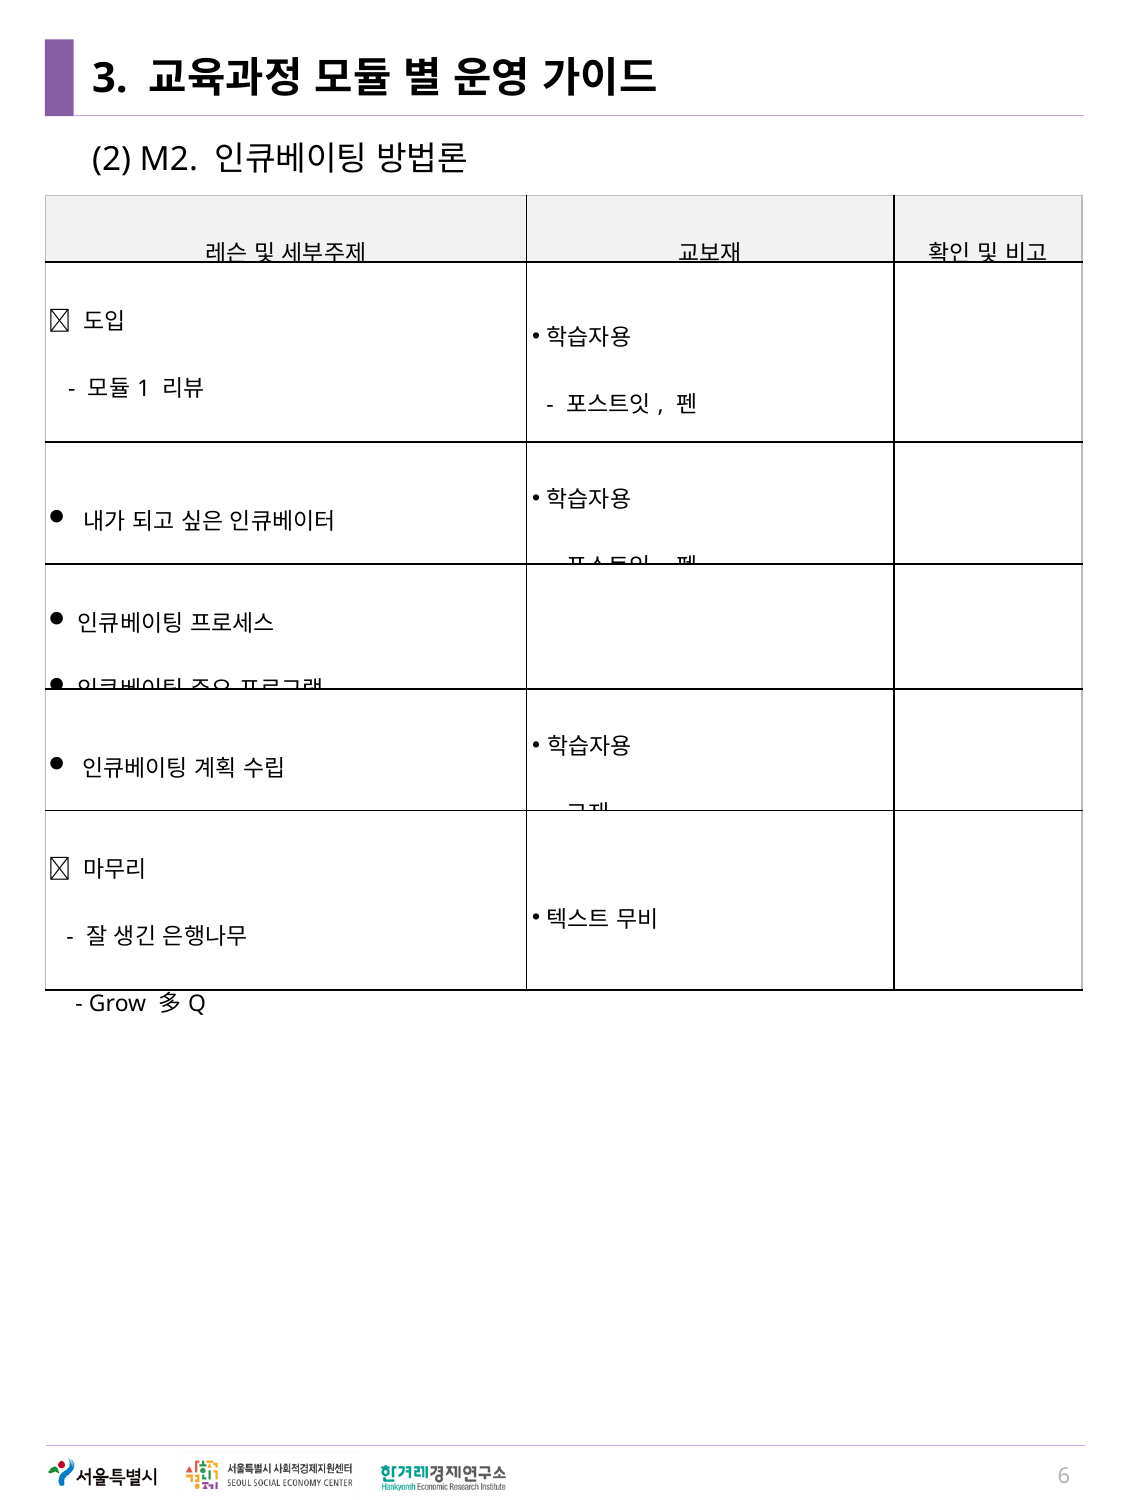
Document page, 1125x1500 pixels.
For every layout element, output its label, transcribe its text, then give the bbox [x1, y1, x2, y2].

table_cell [895, 811, 1081, 989]
table_cell 내가 되고 싶은 인큐베이터 [46, 443, 526, 563]
picture [381, 1465, 506, 1491]
table_header 레슨 및 세부주제 [46, 196, 526, 261]
table_cell 학습자용 - 교재 [527, 690, 893, 810]
picture [178, 1451, 360, 1499]
table_cell 학습자용 - 포스트잇, 펜 [527, 443, 893, 563]
table_cell 인큐베이팅 계획 수립 [46, 690, 526, 810]
table_header 확인 및 비고 [895, 196, 1081, 261]
picture [48, 1457, 157, 1486]
title 3. 교육과정 모듈 별 운영 가이드 [77, 49, 1034, 110]
text_box (2) M2. 인큐베이팅 방법론 [77, 130, 563, 185]
table_cell [895, 443, 1081, 563]
table_header 교보재 [527, 196, 893, 261]
table_cell [895, 263, 1081, 441]
table_cell [895, 690, 1081, 810]
table_cell [895, 565, 1081, 688]
table_cell 학습자용 - 포스트잇, 펜 [527, 263, 893, 441]
table_cell  도입 - 모듈1 리뷰 - 성공도우미, 세르파 [46, 263, 526, 441]
table_cell 인큐베이팅 프로세스 인큐베이팅 주요 프로그램 [46, 565, 526, 688]
table_cell 텍스트 무비 [527, 811, 893, 989]
table_cell [527, 565, 893, 688]
slide_number 6 [832, 1436, 1086, 1500]
table_cell  마무리 - 잘 생긴 은행나무 - Grow 多Q [46, 811, 526, 989]
